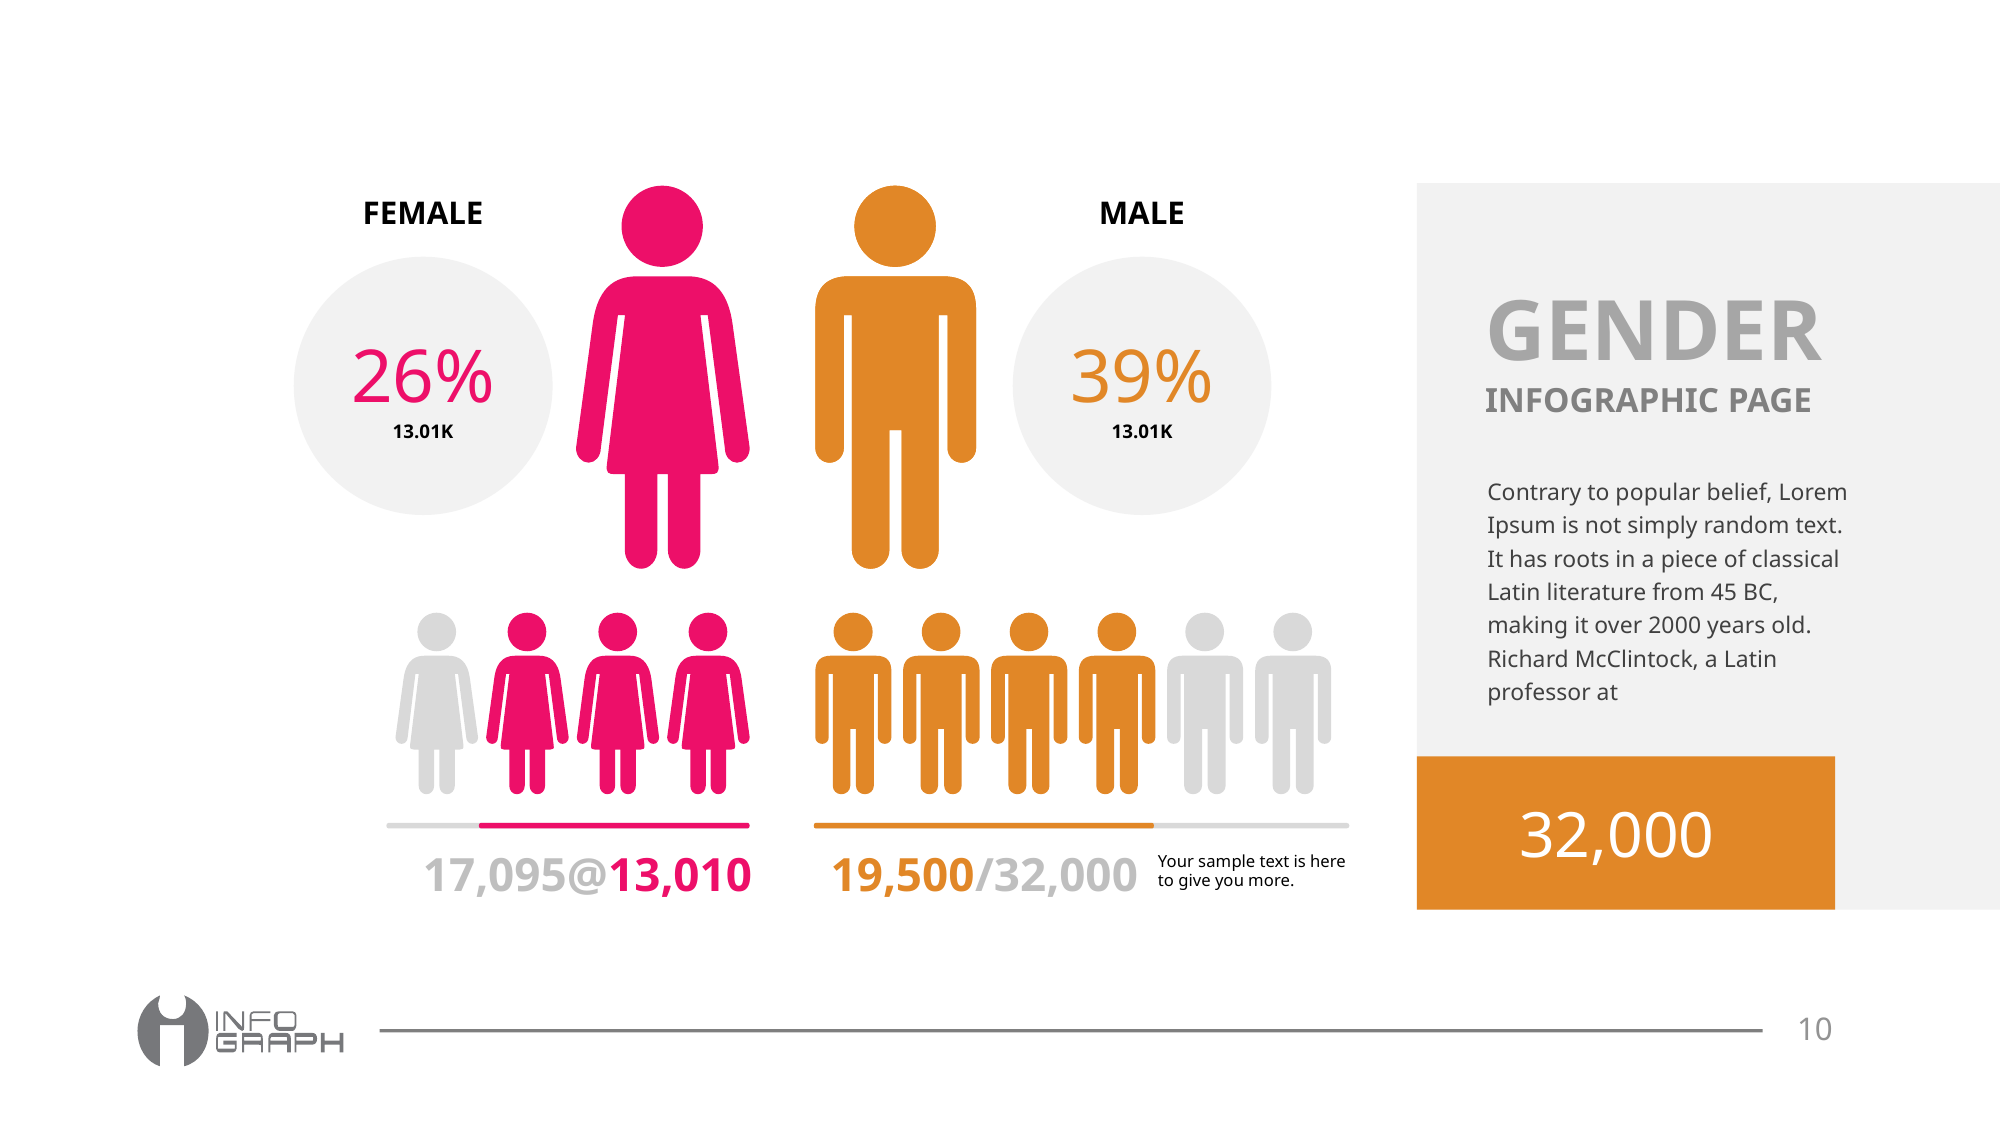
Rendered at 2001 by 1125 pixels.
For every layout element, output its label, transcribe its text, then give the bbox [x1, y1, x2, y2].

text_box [335, 321, 511, 450]
text_box [1416, 756, 1836, 910]
text_box [1009, 612, 1049, 652]
text_box Your sample text is here to give you more. [1143, 844, 1368, 897]
text_box [1273, 612, 1313, 652]
text_box [293, 256, 553, 516]
text_box [598, 612, 638, 652]
text_box [815, 276, 977, 569]
text_box [688, 612, 728, 652]
text_box [1097, 612, 1137, 652]
text_box [1078, 655, 1156, 795]
text_box [478, 822, 750, 829]
text_box [486, 655, 569, 795]
text_box [621, 185, 703, 267]
text_box 32,000 [1504, 787, 1747, 878]
text_box [1167, 655, 1244, 795]
text_box [507, 612, 547, 652]
text_box [667, 655, 750, 795]
text_box [1153, 822, 1350, 829]
text_box [417, 612, 457, 652]
text_box Contrary to popular belief, Lorem Ipsum is not simply random text. It has roots in a piece of classical Latin literature from 45 BC, making it over 2000 years old. Richard McClintock, a Latin professor at [1472, 464, 1865, 713]
text_box [854, 185, 936, 267]
text_box MALE [1083, 185, 1200, 238]
text_box [813, 822, 1154, 829]
text_box [1185, 612, 1225, 652]
text_box [991, 655, 1068, 795]
text_box [833, 612, 873, 652]
slide_number 10 [1767, 983, 1863, 1079]
text_box [921, 612, 961, 652]
text_box [386, 822, 480, 829]
text_box [903, 655, 980, 795]
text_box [1054, 321, 1230, 450]
text_box [1012, 256, 1272, 516]
text_box [1255, 655, 1332, 795]
text_box 19,500/32,000 [815, 838, 1153, 908]
text_box [576, 655, 660, 795]
text_box GENDER INFOGRAPHIC PAGE [1470, 327, 1856, 426]
text_box [1416, 183, 2000, 910]
text_box 17,095@13,010 [407, 838, 768, 908]
text_box [395, 655, 479, 795]
text_box FEMALE [347, 185, 499, 238]
text_box [815, 655, 892, 795]
text_box [576, 276, 750, 569]
